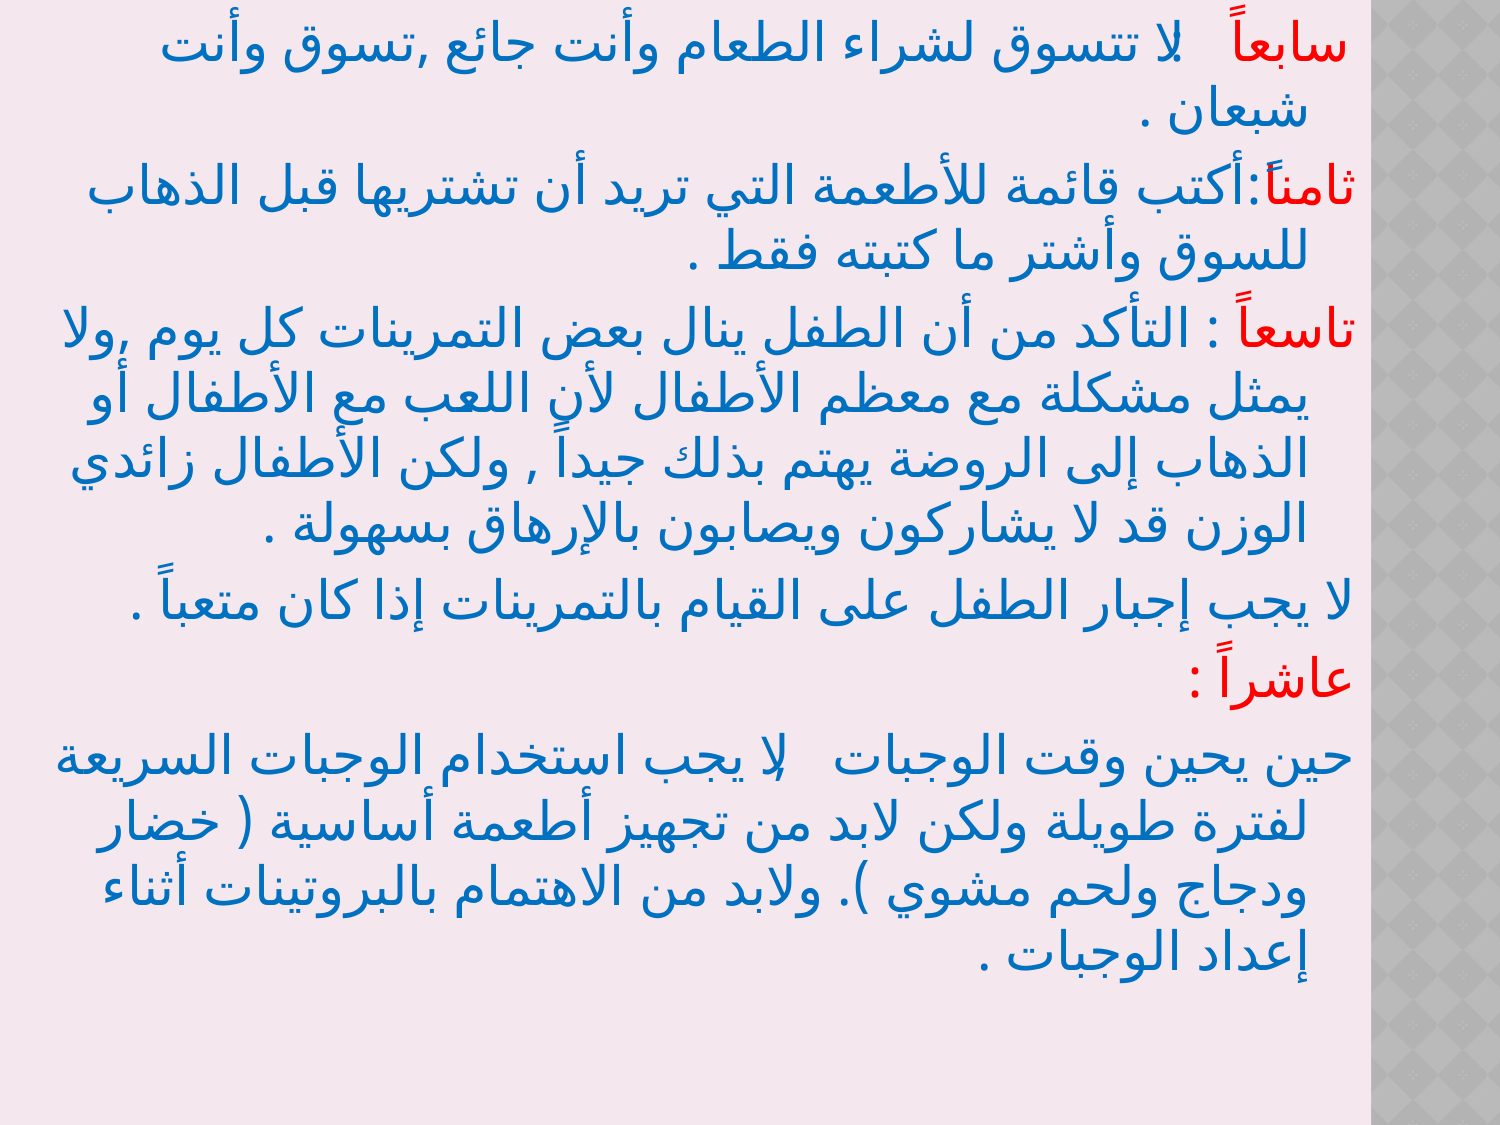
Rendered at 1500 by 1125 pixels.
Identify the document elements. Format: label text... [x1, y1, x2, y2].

list سابعاً : لا تتسوق لشراء الطعام وأنت جائع ,تسوق وأنت شبعان . ثامناً:أكتب قائمة للأطعمة التي تريد أن تشتريها قبل الذهاب للسوق وأشتر ما كتبته فقط . تاسعاً : التأكد من أن الطفل ينال بعض التمرينات كل يوم ,ولا يمثل مشكلة مع معظم الأطفال لأن اللعب مع الأطفال أو الذهاب إلى الروضة يهتم بذلك جيداً , ولكن الأطفال زائدي الوزن قد لا يشاركون ويصابون بالإرهاق بسهولة . لا يجب إجبار الطفل على القيام بالتمرينات إذا كان متعباً . عاشراً : حين يحين وقت الوجبات , لا يجب استخدام الوجبات السريعة لفترة طويلة ولكن لابد من تجهيز أطعمة أساسية ( خضار ودجاج ولحم مشوي ). ولابد من الاهتمام بالبروتينات أثناء إعداد الوجبات . [0, 0, 1372, 1125]
